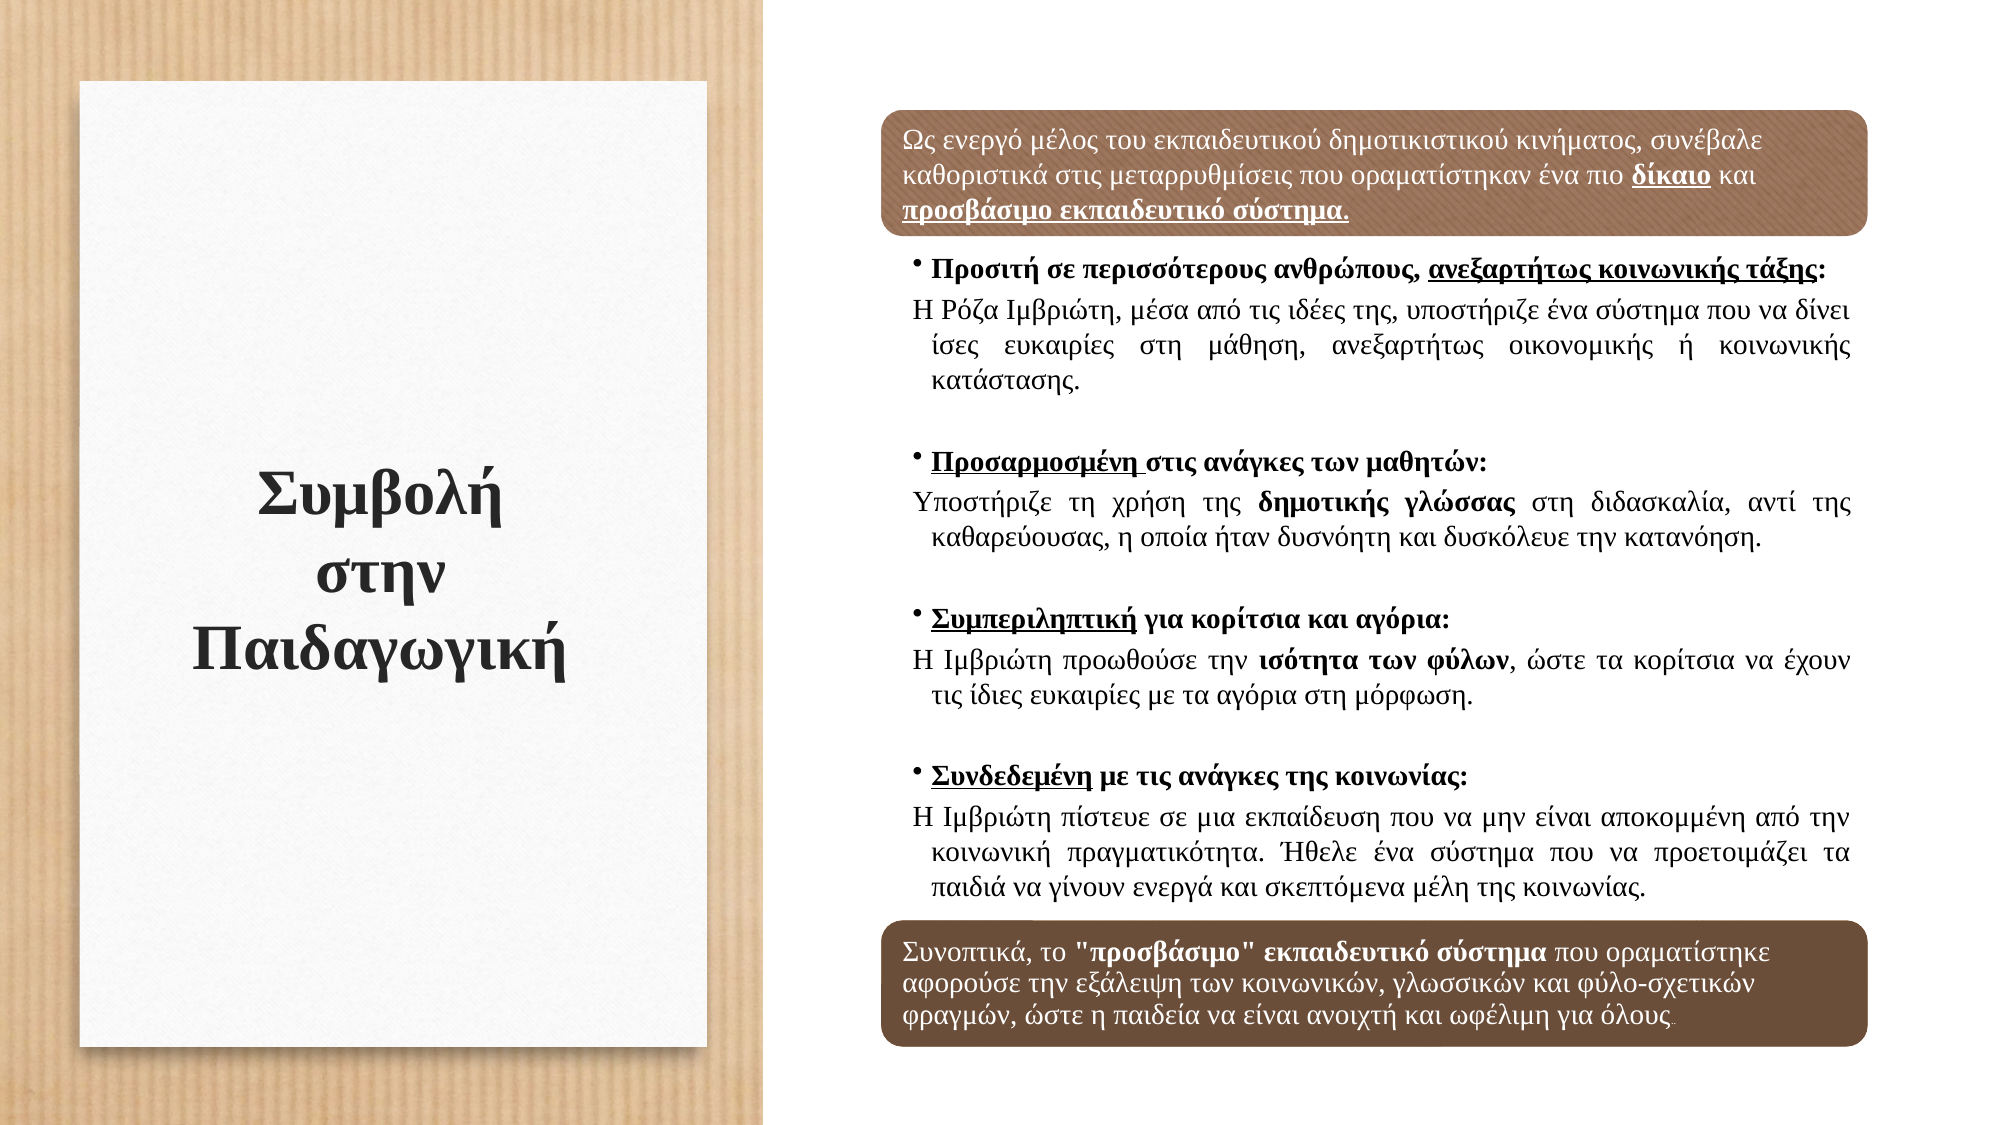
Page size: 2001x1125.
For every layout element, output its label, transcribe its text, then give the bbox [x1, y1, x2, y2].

text_box [78, 80, 708, 1048]
title Συμβολή στην Παιδαγωγική [173, 173, 589, 960]
text_box [762, 0, 2000, 1125]
text_box [0, 0, 762, 1125]
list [881, 0, 1868, 1067]
